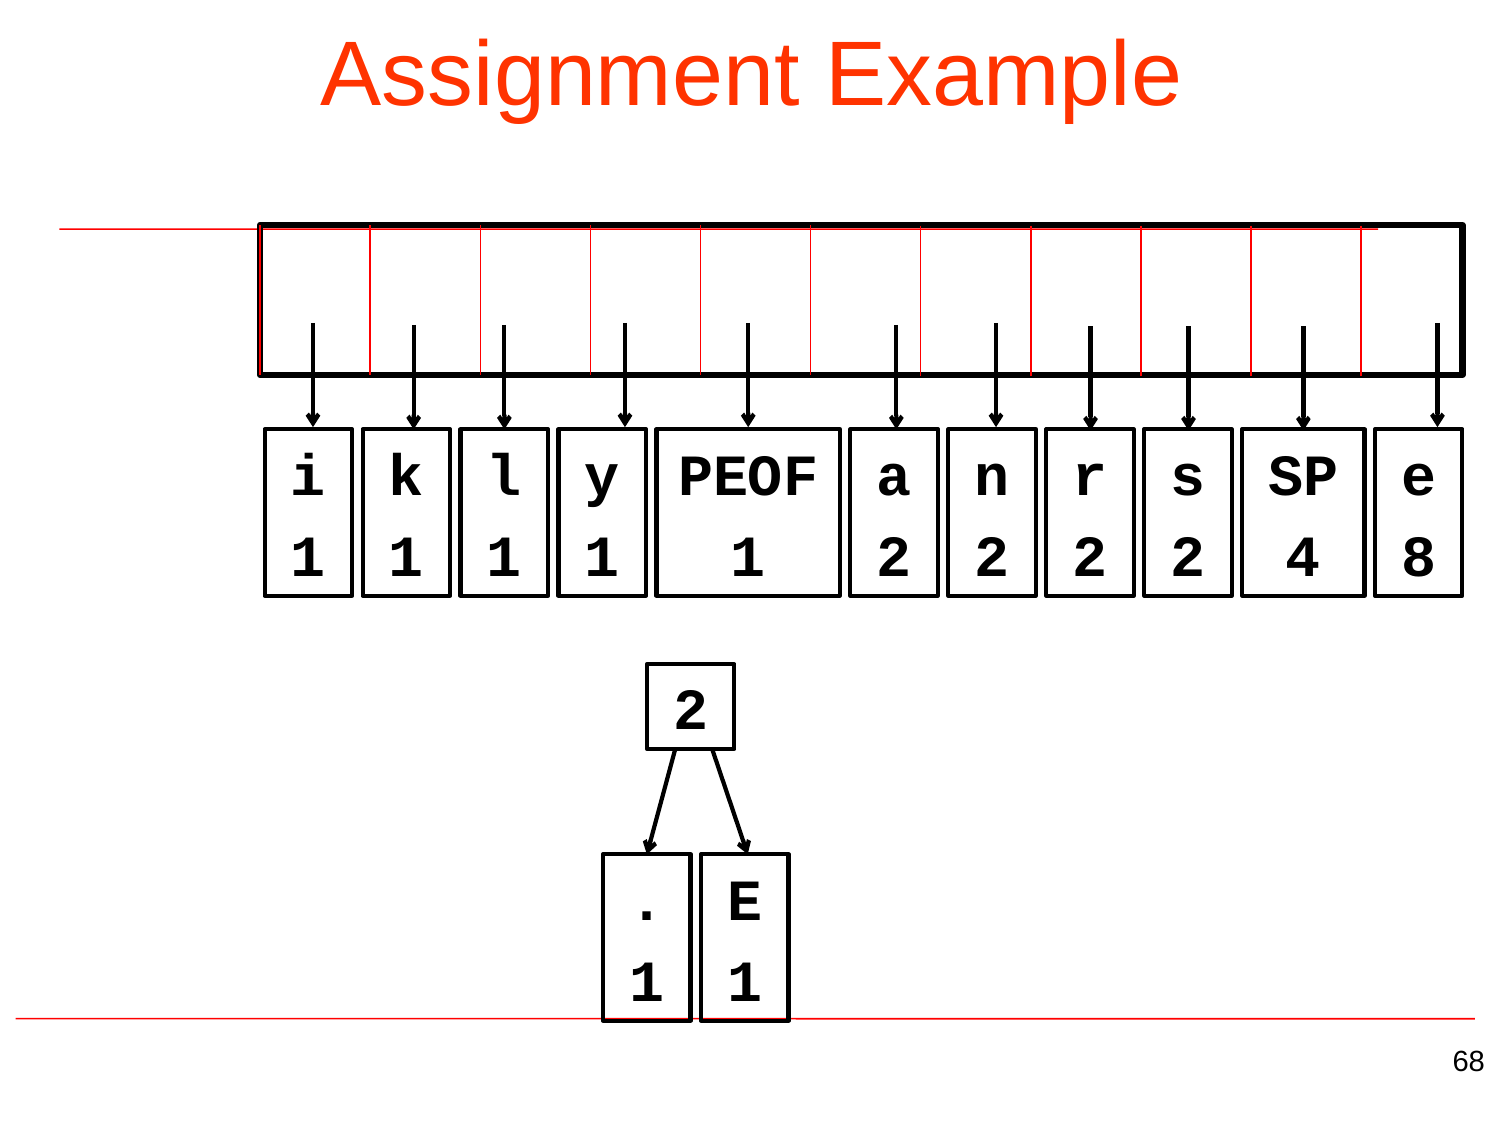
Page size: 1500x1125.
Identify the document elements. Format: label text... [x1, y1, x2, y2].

text_box [371, 224, 479, 375]
text_box k 1 [362, 429, 451, 596]
text_box 2 [646, 664, 735, 749]
text_box . 1 [603, 854, 691, 1021]
slide_number 68 [1149, 1034, 1500, 1113]
text_box l 1 [460, 429, 549, 596]
text_box [701, 224, 810, 375]
text_box PEOF 1 [656, 429, 840, 596]
text_box s 2 [1144, 429, 1232, 596]
text_box [591, 224, 700, 375]
text_box n 2 [948, 429, 1036, 596]
text_box y 1 [558, 429, 647, 596]
text_box a 2 [850, 429, 938, 596]
text_box [811, 224, 1463, 375]
title Assignment Example [114, 0, 1390, 163]
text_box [646, 749, 676, 855]
text_box i 1 [264, 429, 353, 596]
text_box [481, 224, 590, 375]
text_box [712, 749, 748, 855]
text_box e 8 [1374, 429, 1463, 596]
text_box [261, 224, 369, 375]
text_box SP 4 [1242, 429, 1365, 596]
text_box r 2 [1046, 429, 1134, 596]
text_box E 1 [701, 854, 789, 1021]
